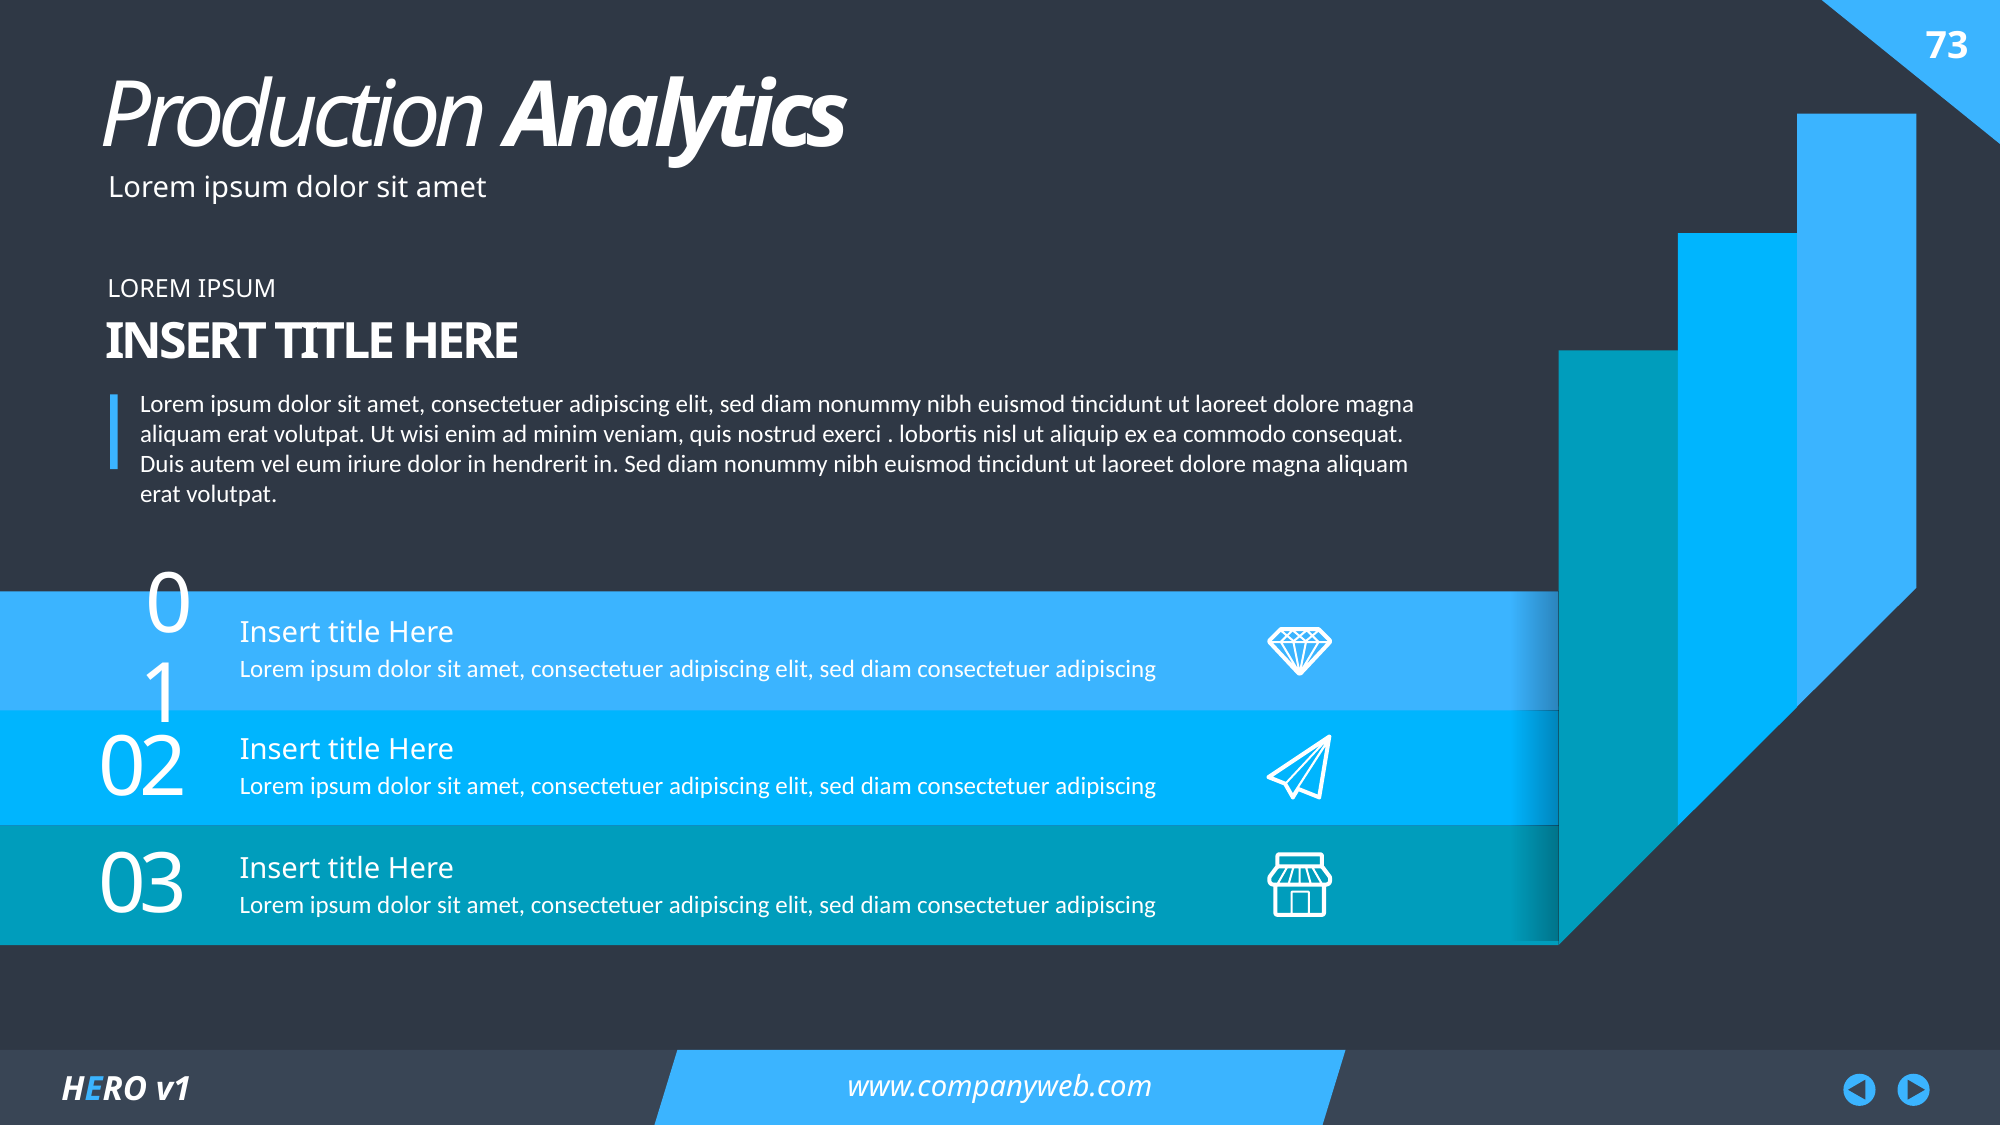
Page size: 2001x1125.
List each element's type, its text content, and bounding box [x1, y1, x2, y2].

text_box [1506, 113, 1917, 946]
text_box LOREM IPSUM [92, 256, 627, 292]
text_box Lorem ipsum dolor sit amet [93, 169, 785, 207]
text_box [0, 591, 1506, 945]
text_box Lorem ipsum dolor sit amet, consectetuer adipiscing elit, sed diam nonummy nibh euismod tincidunt ut laoreet dolore magna aliquam erat volutpat. Ut wisi enim ad minim veniam, quis nostrud exerci . lobortis nisl ut aliquip ex ea commodo consequat. Duis autem vel eum iriure dolor in hendrerit in. Sed diam nonummy nibh euismod tincidunt ut laoreet dolore magna aliquam erat volutpat. [125, 379, 1440, 545]
text_box Production Analytics [84, 63, 1171, 169]
text_box [109, 393, 119, 470]
text_box INSERT TITLE HERE [90, 292, 791, 393]
